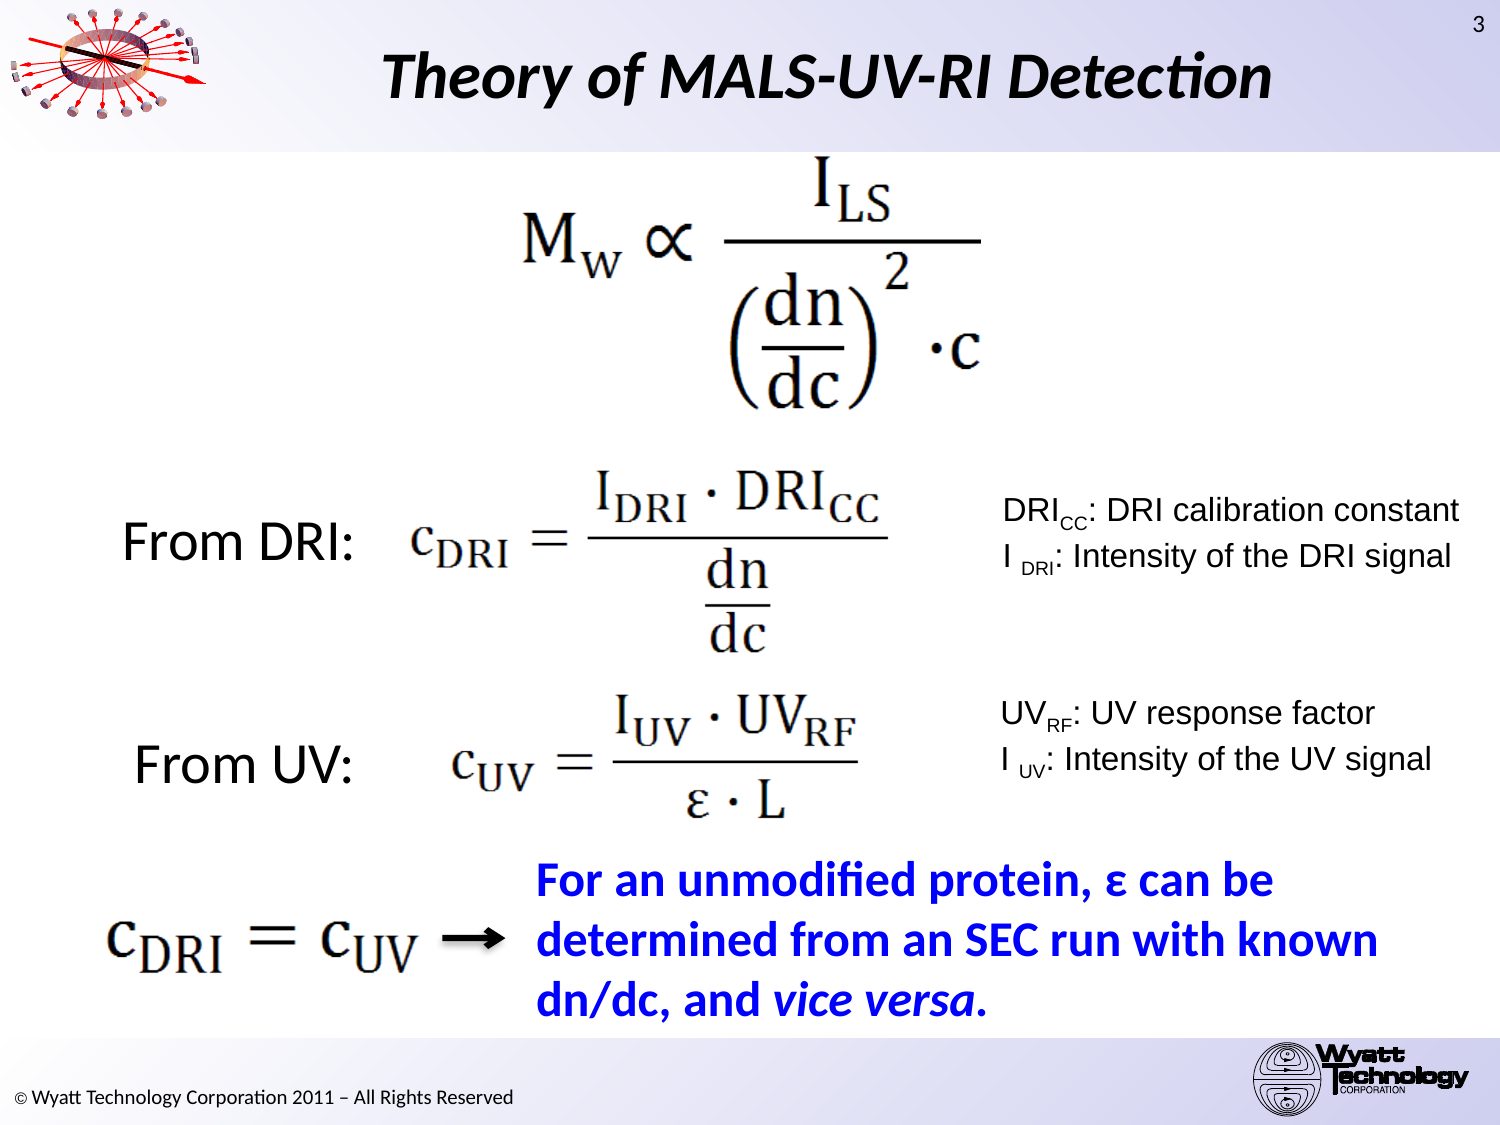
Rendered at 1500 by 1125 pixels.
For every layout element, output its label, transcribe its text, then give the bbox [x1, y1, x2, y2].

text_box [118, 683, 1459, 832]
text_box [105, 466, 1489, 667]
picture [519, 147, 981, 427]
text_box [0, 1, 1500, 75]
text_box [103, 839, 1484, 1037]
title Theory of MALS-UV-RI Detection [217, 75, 1438, 120]
